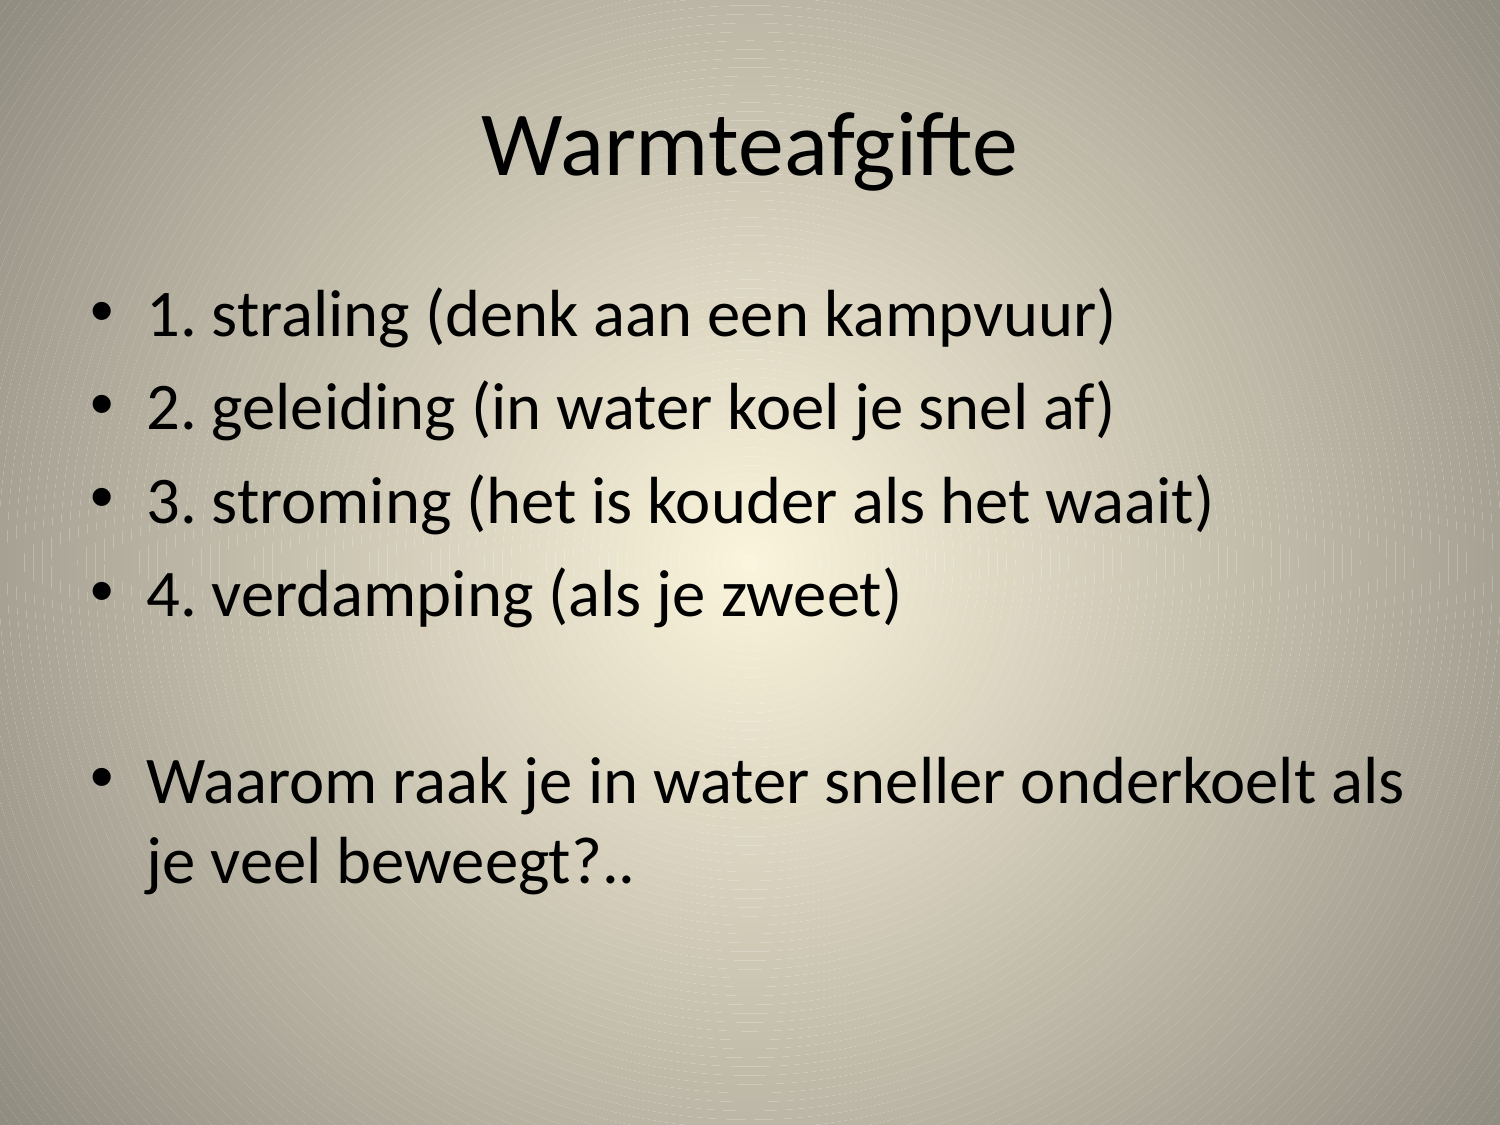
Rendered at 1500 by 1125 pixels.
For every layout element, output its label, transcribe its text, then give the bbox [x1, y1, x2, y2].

list 1. straling (denk aan een kampvuur) 2. geleiding (in water koel je snel af) 3. stroming (het is kouder als het waait) 4. verdamping (als je zweet) Waarom raak je in water sneller onderkoelt als je veel beweegt?.. [75, 262, 1425, 1005]
title Warmteafgifte [75, 45, 1425, 233]
